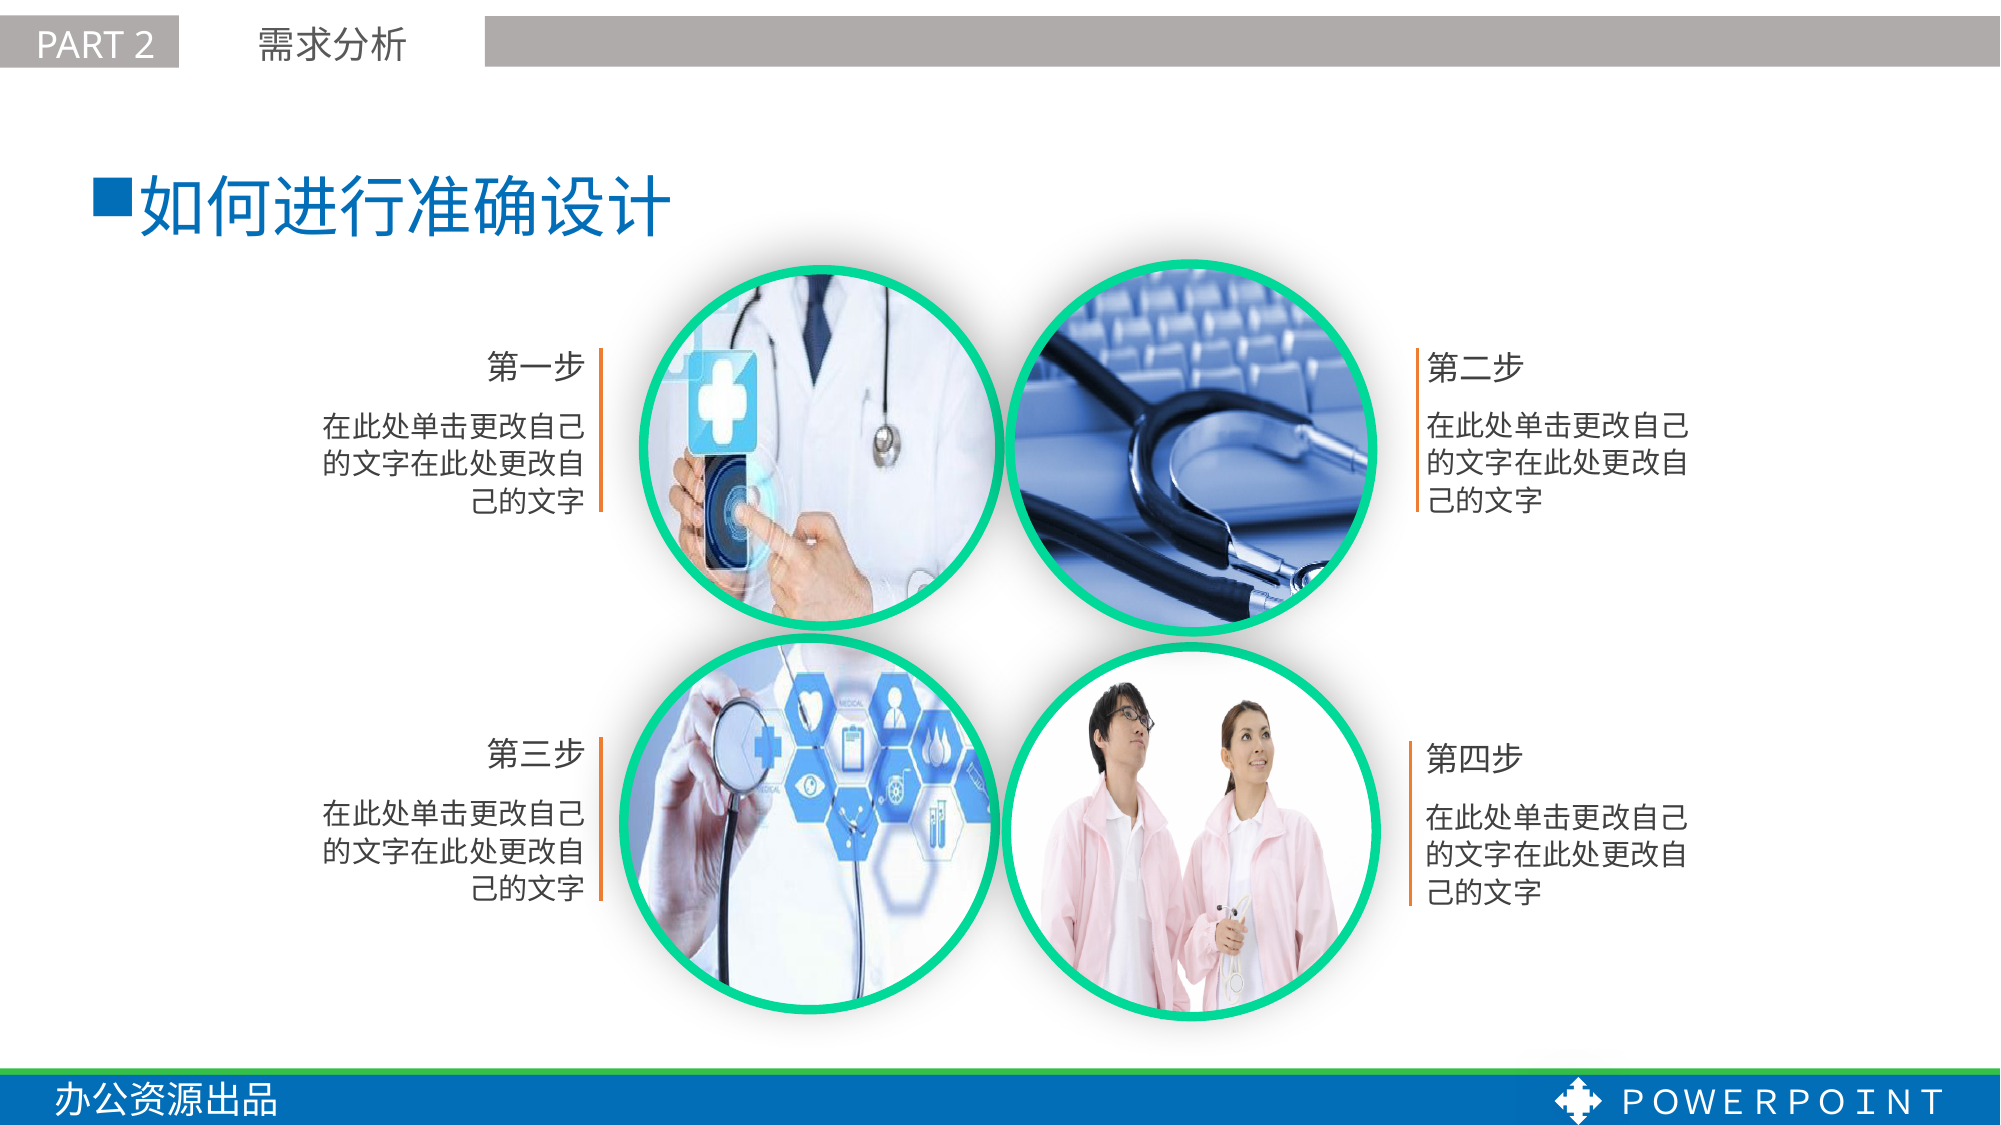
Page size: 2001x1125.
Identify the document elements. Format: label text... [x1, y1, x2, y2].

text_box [623, 954, 1377, 1017]
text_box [11, 13, 487, 75]
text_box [623, 263, 1377, 340]
text_box 如何进行准确设计 [73, 157, 728, 253]
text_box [142, 340, 1871, 954]
